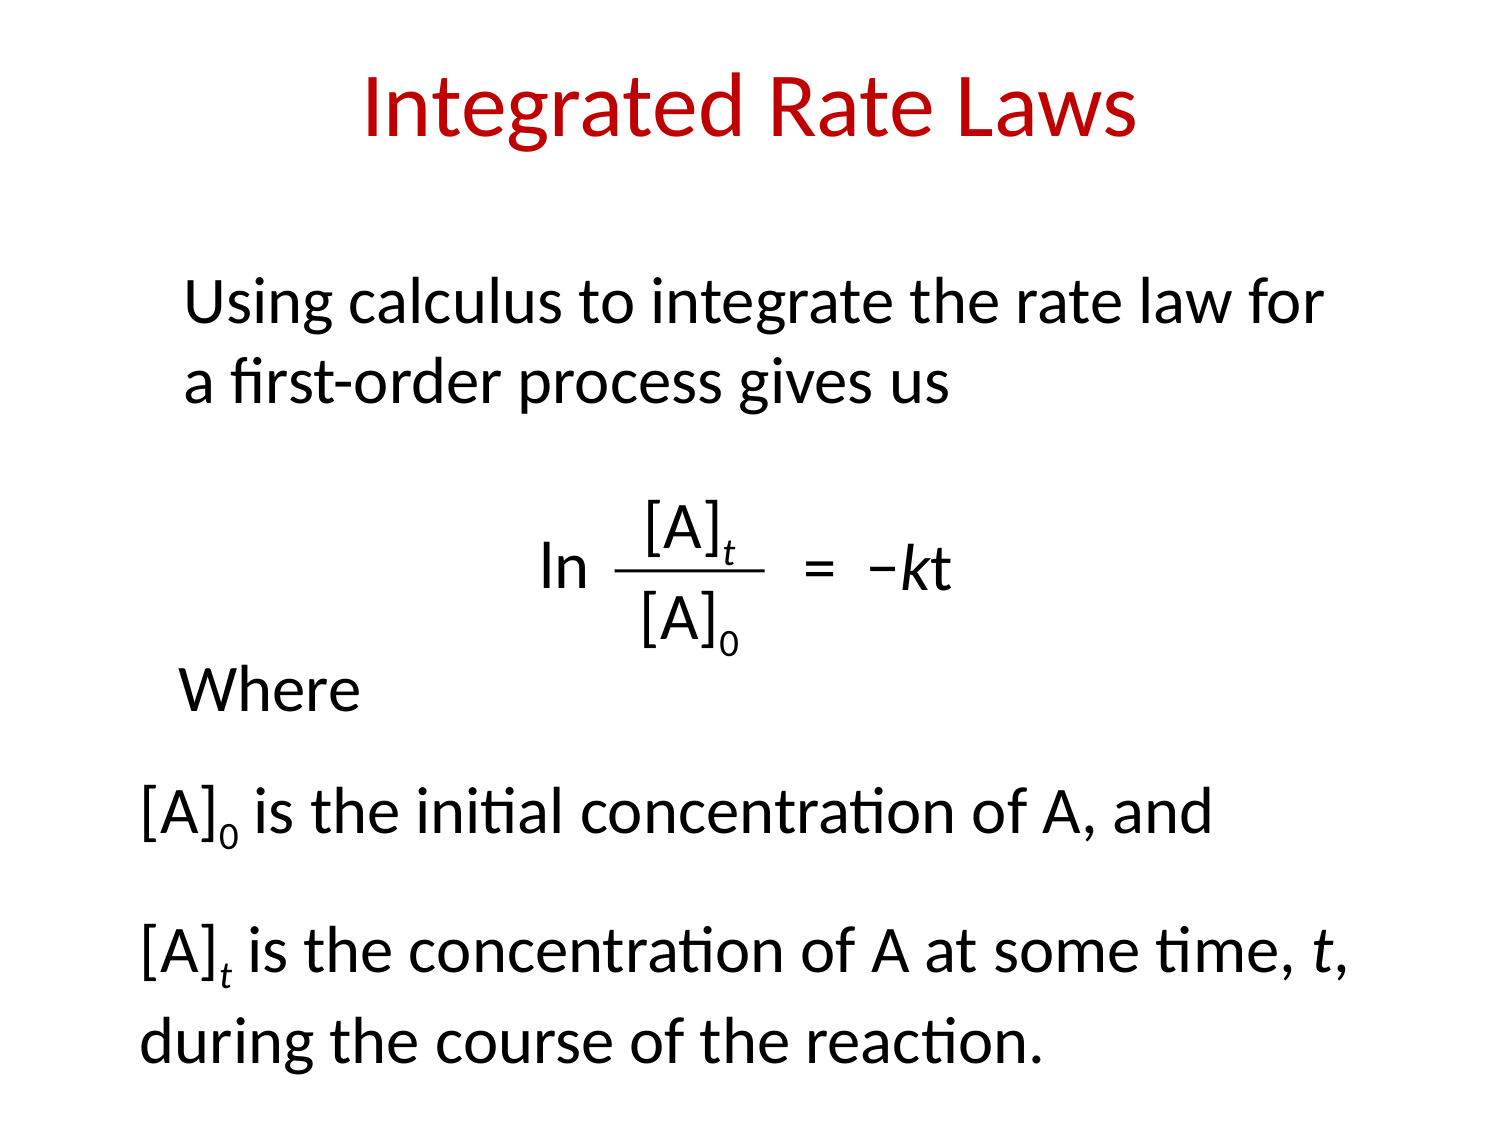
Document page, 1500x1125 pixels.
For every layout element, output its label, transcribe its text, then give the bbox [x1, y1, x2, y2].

text_box Using calculus to integrate the rate law for a first-order process gives us [112, 249, 1388, 463]
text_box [523, 474, 970, 651]
text_box [A]0 is the initial concentration of A, and [A]t is the concentration of A at some time, t, during the course of the reaction. [124, 749, 1388, 1084]
text_box Integrated Rate Laws [112, 37, 1388, 225]
text_box Where [163, 637, 377, 733]
